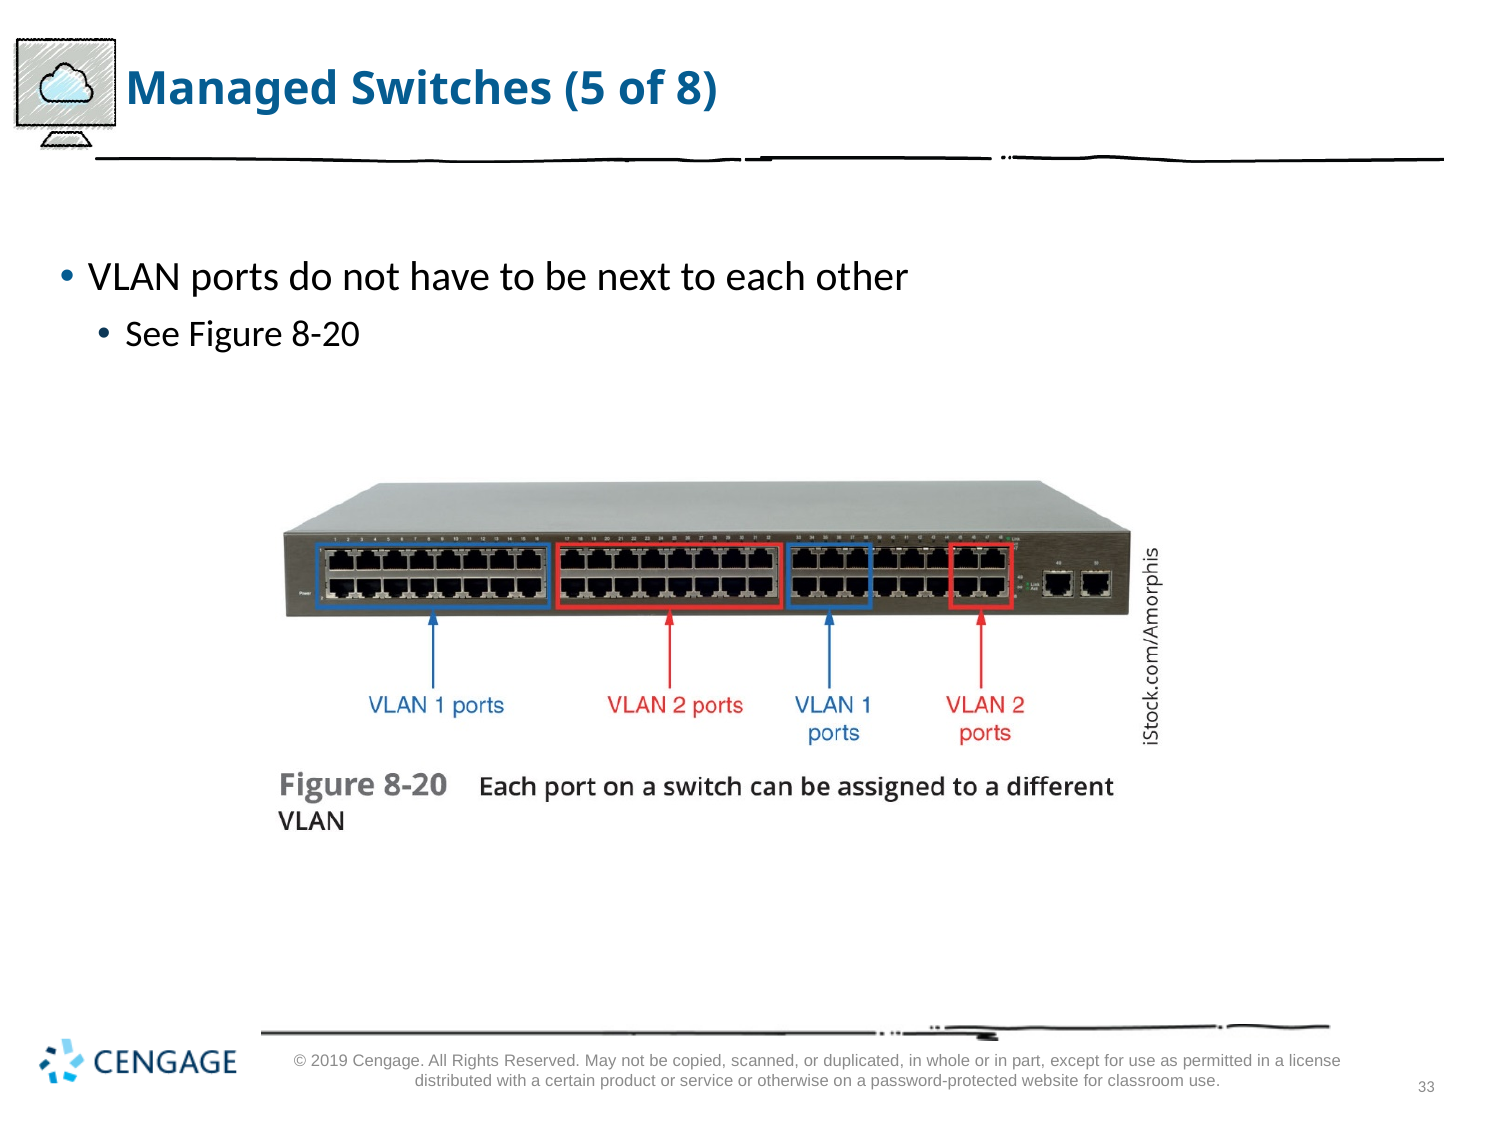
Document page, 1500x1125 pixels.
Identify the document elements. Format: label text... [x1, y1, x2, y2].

picture [19, 1025, 249, 1096]
picture [13, 36, 117, 151]
picture [261, 1024, 1331, 1041]
picture [274, 477, 1166, 833]
picture [95, 155, 1444, 163]
footer © 2019 Cengage. All Rights Reserved. May not be copied, scanned, or duplicated, in whole or in part, except for use as permitted in a license distributed with a certain product or service or otherwise on a password-protected website for classroom use. [262, 1050, 1375, 1091]
list V LAN ports do not have to be next to each other See Figure 8-20 [59, 252, 1441, 357]
title Managed Switches (5 of 8) [125, 66, 1442, 116]
